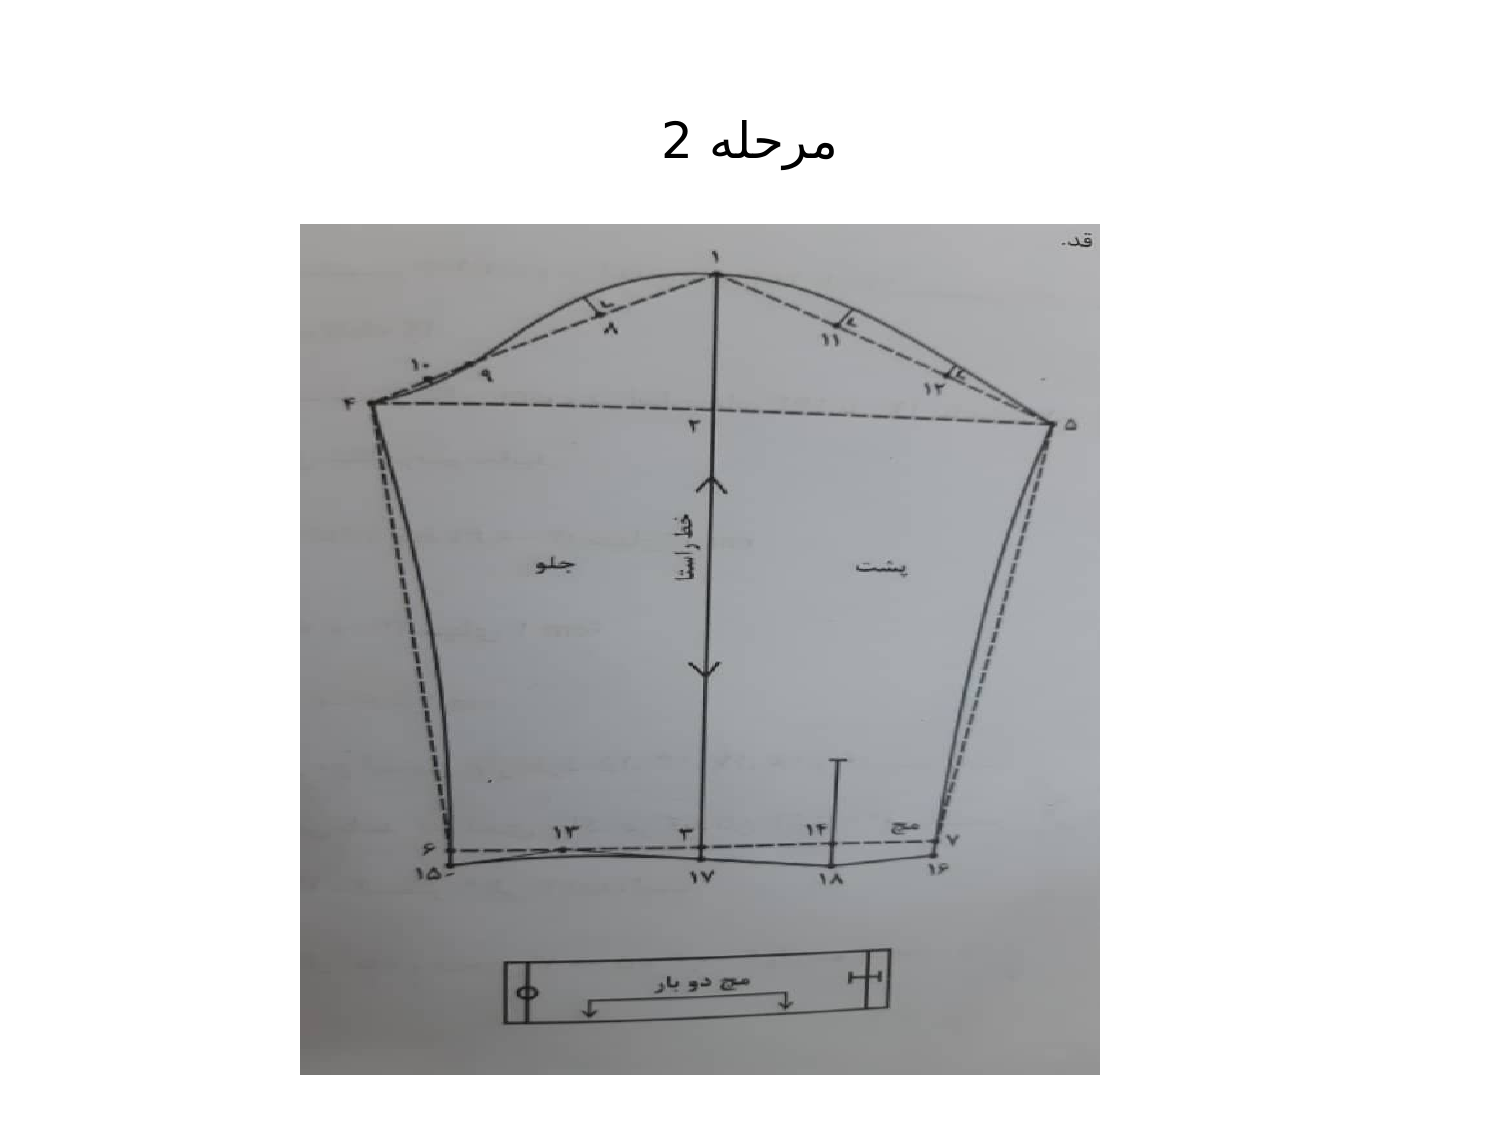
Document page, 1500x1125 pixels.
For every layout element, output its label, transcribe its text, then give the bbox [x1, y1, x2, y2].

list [299, 224, 1101, 1076]
title مرحله 2 [75, 45, 1425, 233]
